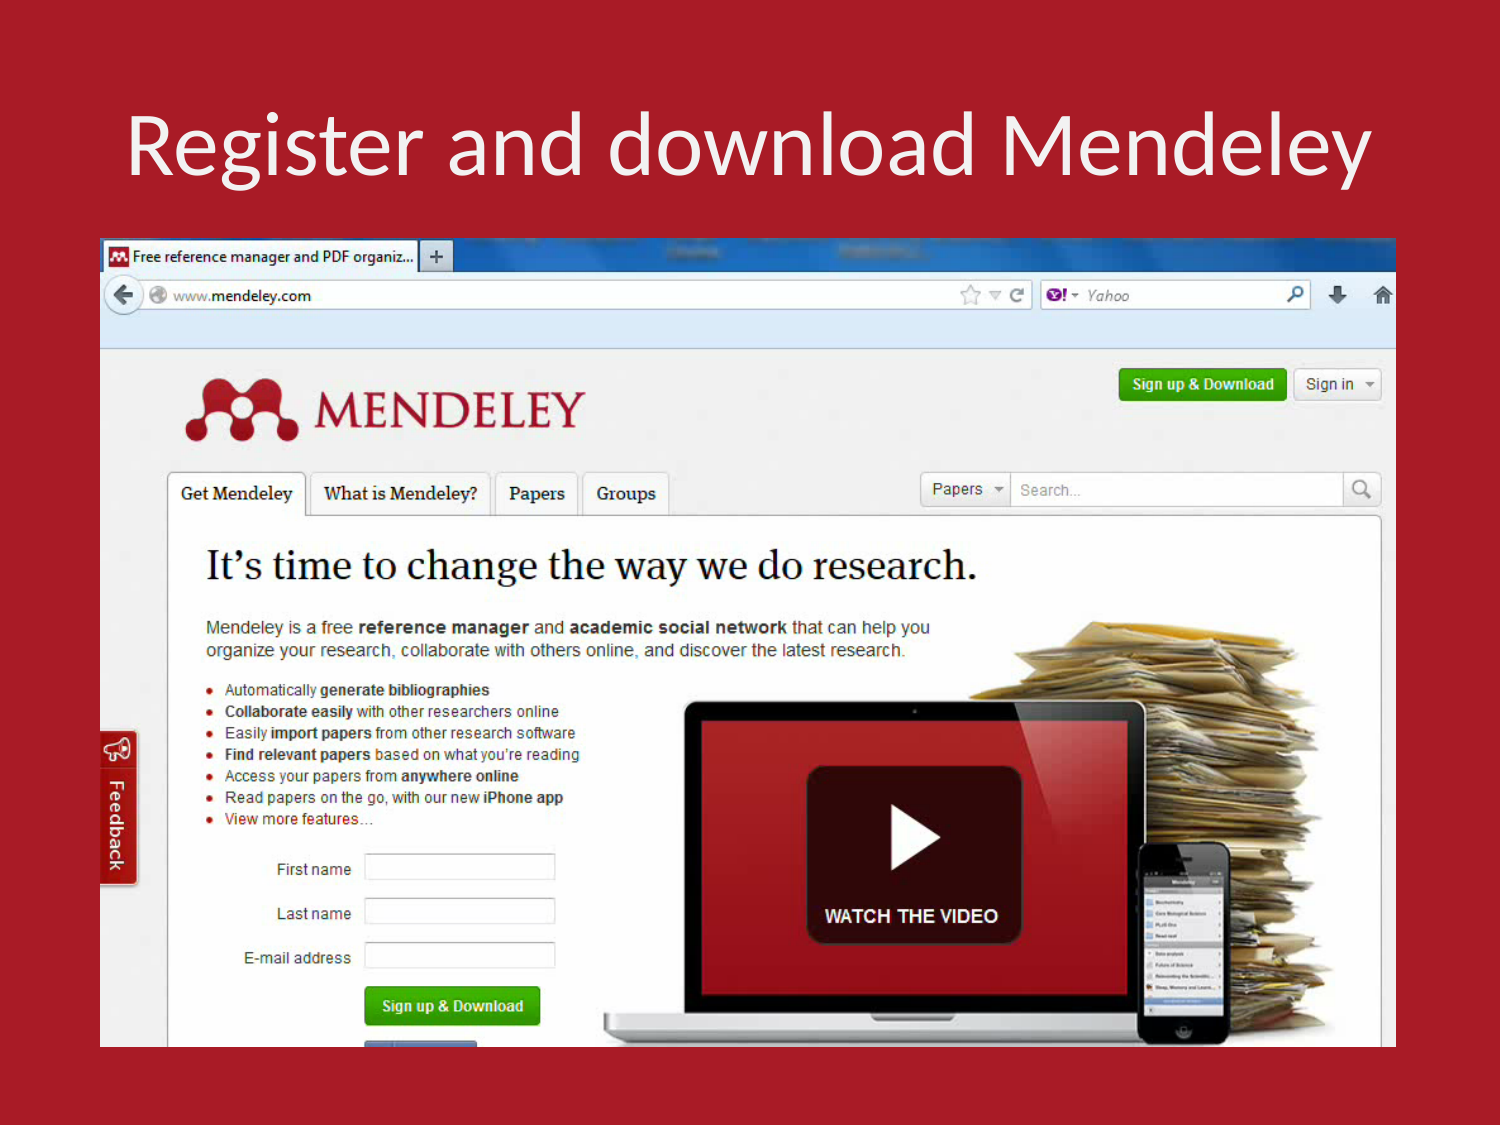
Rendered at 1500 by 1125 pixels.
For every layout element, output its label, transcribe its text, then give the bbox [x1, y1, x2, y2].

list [99, 237, 1397, 1048]
title Register and download Mendeley [75, 45, 1425, 233]
